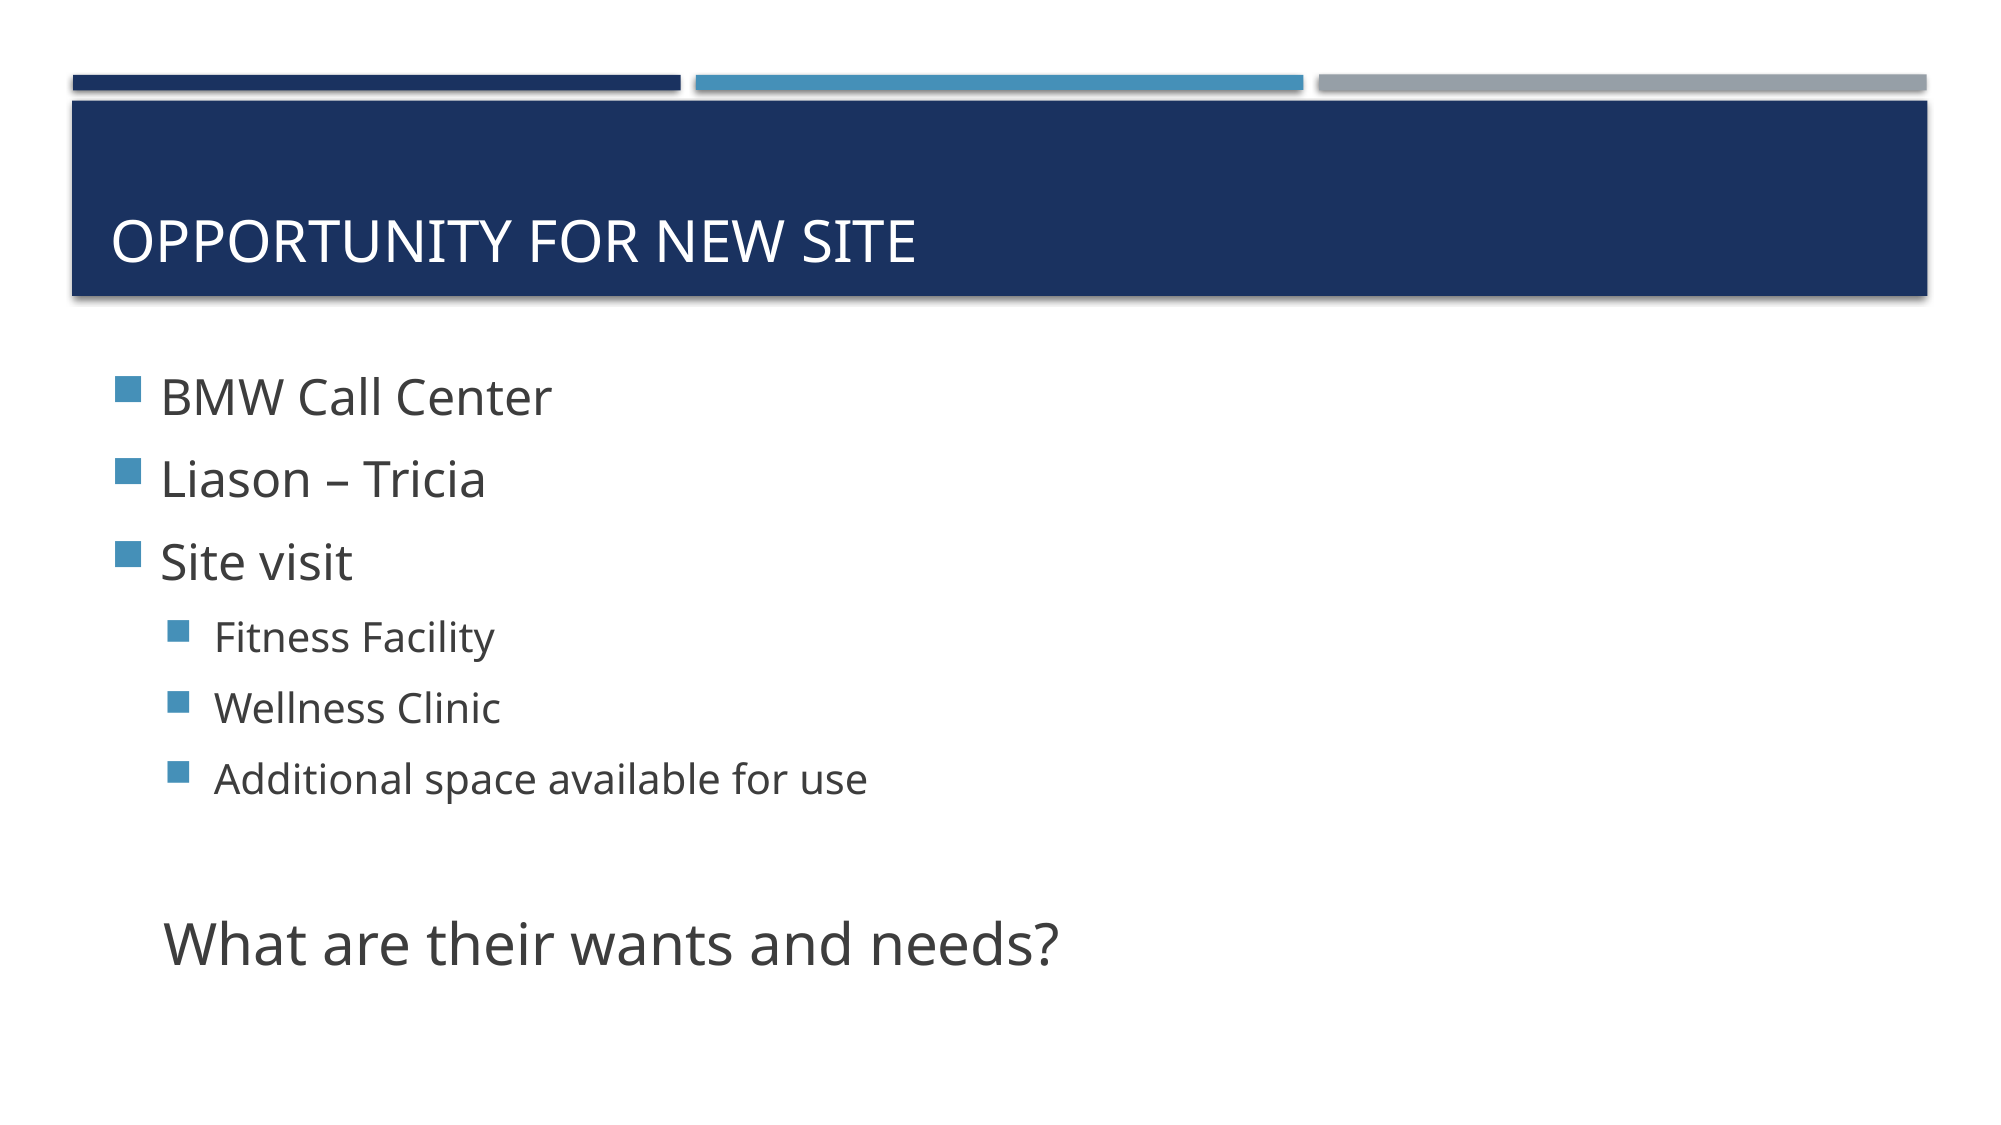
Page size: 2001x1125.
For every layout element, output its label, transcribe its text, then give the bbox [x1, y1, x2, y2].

list BMW Call Center Liason – Tricia Site visit Fitness Facility Wellness Clinic Additional space available for use What are their wants and needs? [95, 357, 1905, 1030]
title Opportunity for new site [95, 115, 1905, 282]
